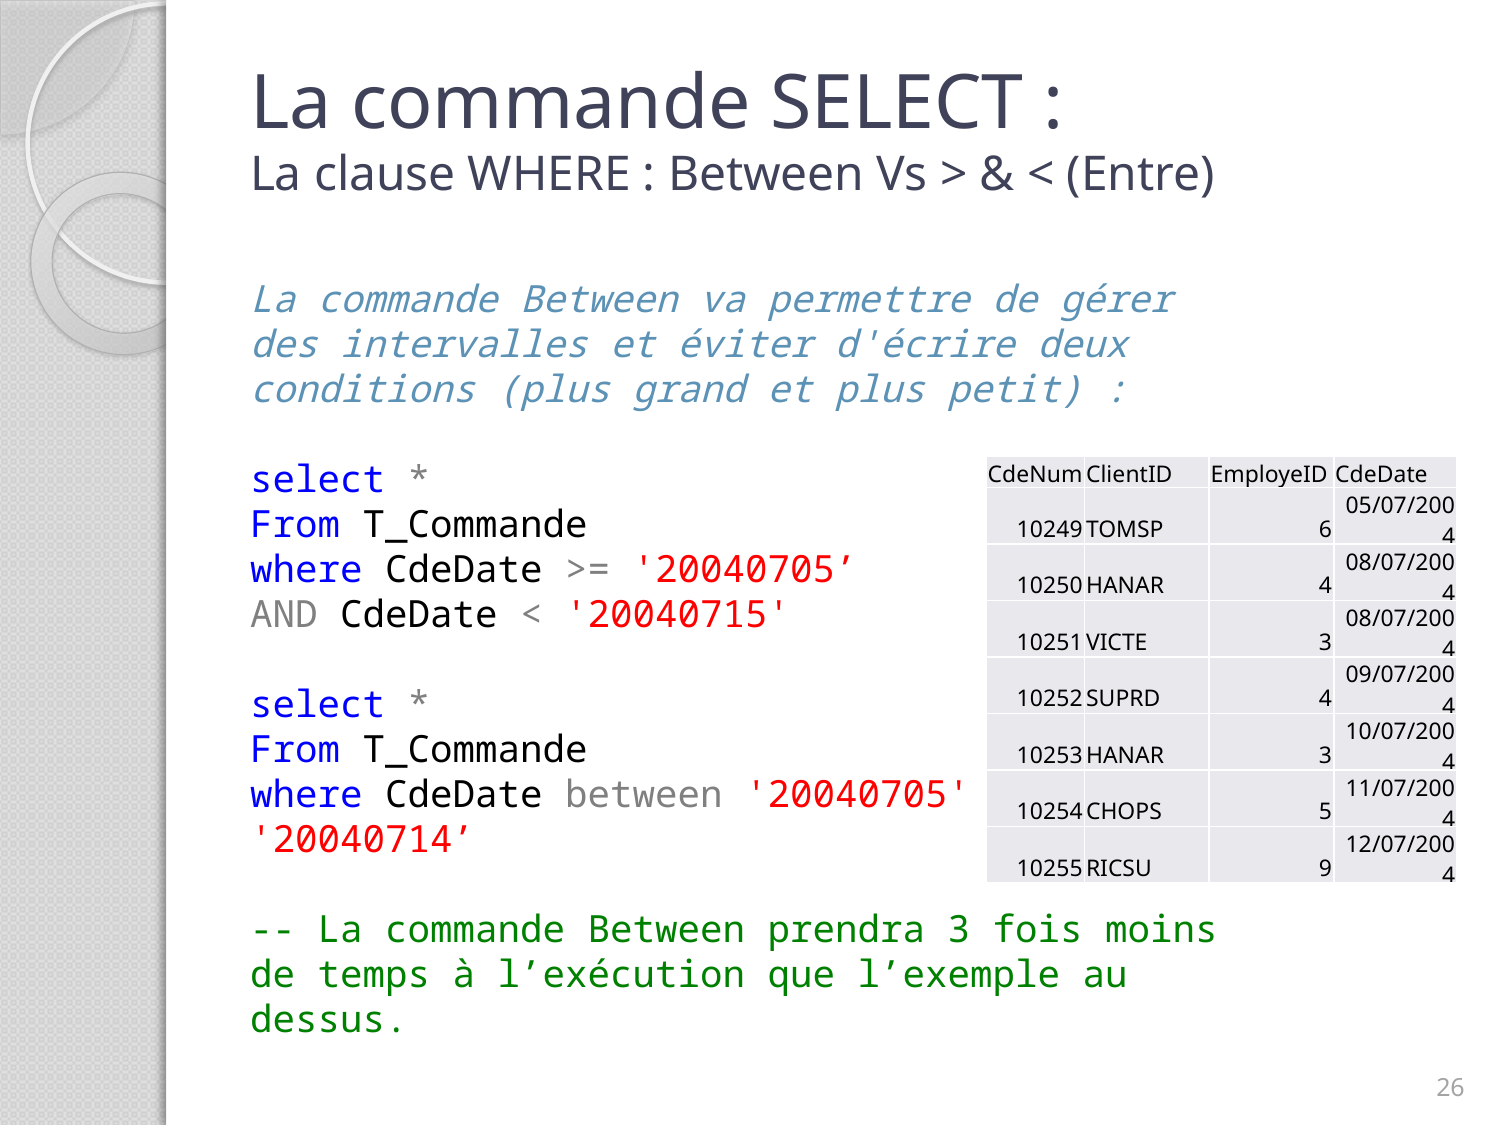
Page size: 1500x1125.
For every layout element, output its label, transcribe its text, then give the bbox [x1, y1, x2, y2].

table_header CdeDate [1335, 457, 1456, 487]
table_cell 10250 [987, 545, 1084, 600]
table_cell 3 [1210, 714, 1333, 769]
table_cell 11/07/2004 [1335, 771, 1456, 826]
table_cell 6 [1210, 488, 1333, 543]
table_cell 9 [1210, 827, 1333, 882]
table_cell CHOPS [1085, 771, 1208, 826]
table_cell 3 [1210, 601, 1333, 656]
text_box La commande Between va permettre de gérer des intervalles et éviter d'écrire deux conditions (plus grand et plus petit) : select * From T_Commande where CdeDate >= '20040705’ AND CdeDate < '20040715' select * From T_Commande where CdeDate between '20040705' AND '20040714’ -- La commande Between prendra 3 fois moins de temps à l’exécution que l’exemple au dessus. [235, 267, 1258, 1047]
table_cell HANAR [1085, 714, 1208, 769]
table_cell 08/07/2004 [1335, 601, 1456, 656]
table_cell SUPRD [1085, 658, 1208, 713]
table_header CdeNum [987, 457, 1084, 487]
table_cell 10251 [987, 601, 1084, 656]
table_cell 10/07/2004 [1335, 714, 1456, 769]
table_header EmployeID [1210, 457, 1333, 487]
table_header ClientID [1085, 457, 1208, 487]
table_cell HANAR [1085, 545, 1208, 600]
table_cell 08/07/2004 [1335, 545, 1456, 600]
table_cell 10252 [987, 658, 1084, 713]
table_cell 10254 [987, 771, 1084, 826]
table_cell 10255 [987, 827, 1084, 882]
title La commande SELECT : La clause WHERE : Between Vs > & < (Entre) [235, 45, 1466, 209]
table_cell RICSU [1085, 827, 1208, 882]
slide_number 26 [1413, 1034, 1488, 1113]
table_cell 05/07/2004 [1335, 488, 1456, 543]
table_cell 4 [1210, 545, 1333, 600]
table_cell 09/07/2004 [1335, 658, 1456, 713]
table_cell 4 [1210, 658, 1333, 713]
table_cell 12/07/2004 [1335, 827, 1456, 882]
table_cell 10253 [987, 714, 1084, 769]
table_cell TOMSP [1085, 488, 1208, 543]
table_cell VICTE [1085, 601, 1208, 656]
table_cell 5 [1210, 771, 1333, 826]
table_cell 10249 [987, 488, 1084, 543]
